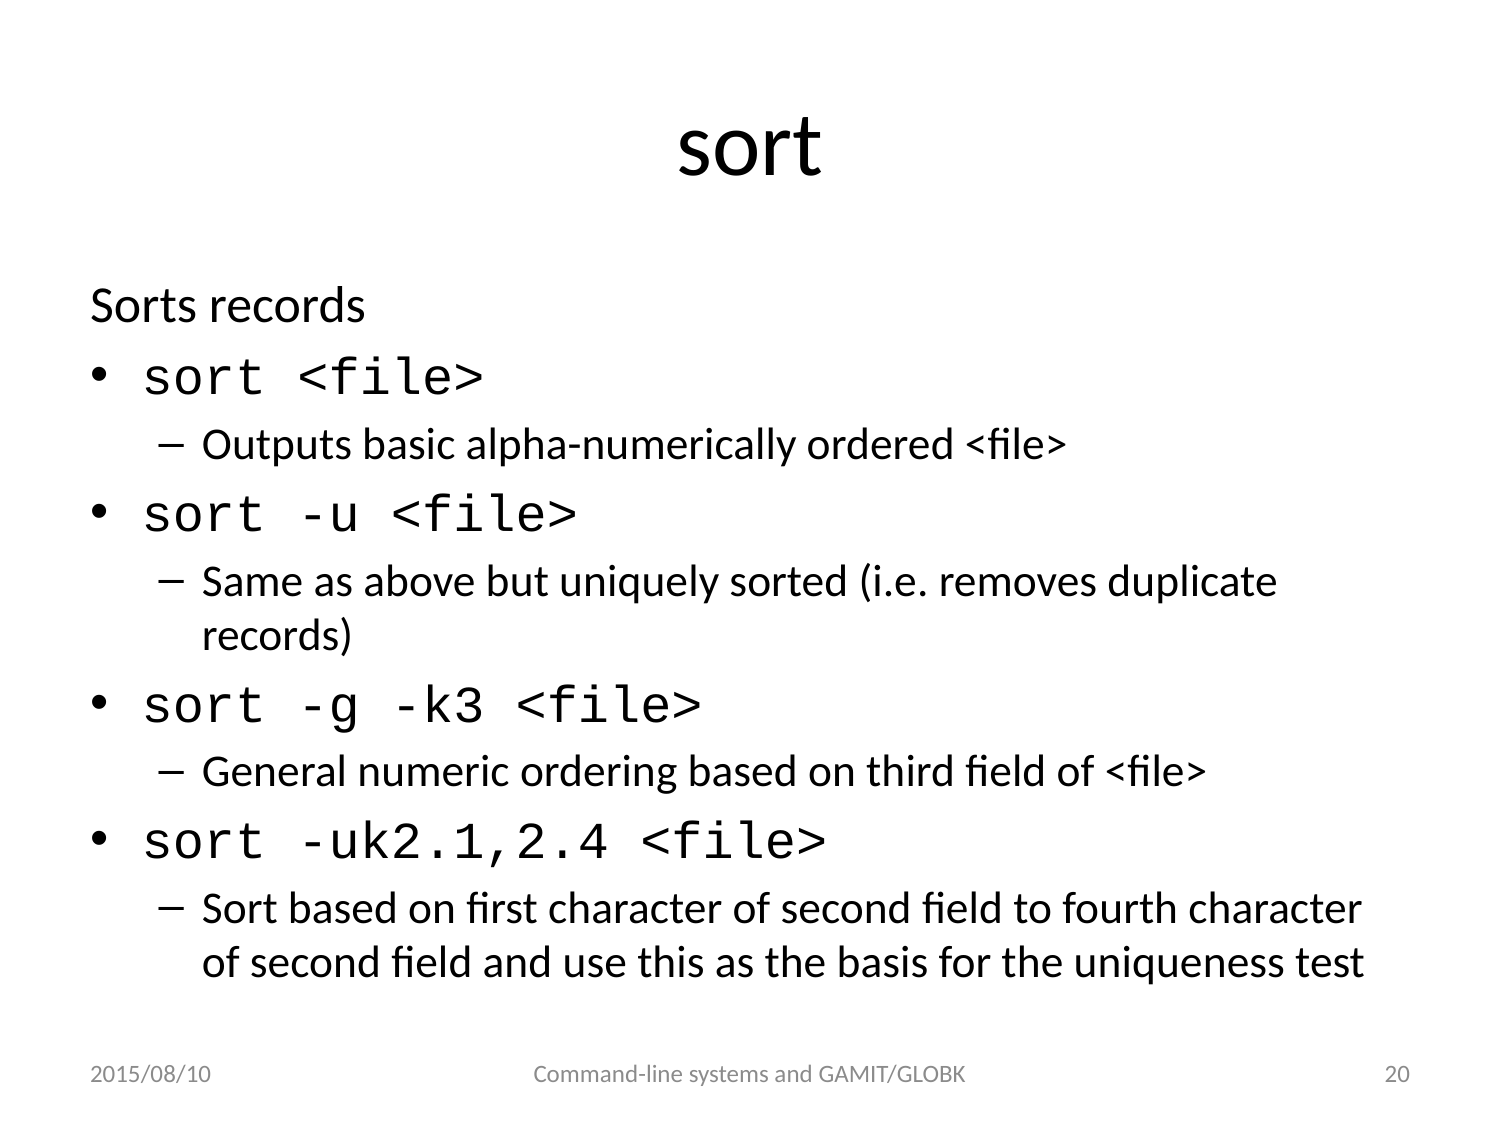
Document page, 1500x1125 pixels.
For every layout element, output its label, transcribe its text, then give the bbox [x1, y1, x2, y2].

list Sorts records sort <file> Outputs basic alpha-numerically ordered <file> sort -u <file> Same as above but uniquely sorted (i.e. removes duplicate records) sort -g -k3 <file> General numeric ordering based on third field of <file> sort -uk2.1,2.4 <file> Sort based on first character of second field to fourth character of second field and use this as the basis for the uniqueness test [75, 262, 1425, 1005]
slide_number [75, 1042, 425, 1103]
slide_number 20 [1074, 1042, 1425, 1103]
title sort [75, 45, 1425, 233]
footer Command-line systems and GAMIT/GLOBK [512, 1042, 988, 1103]
